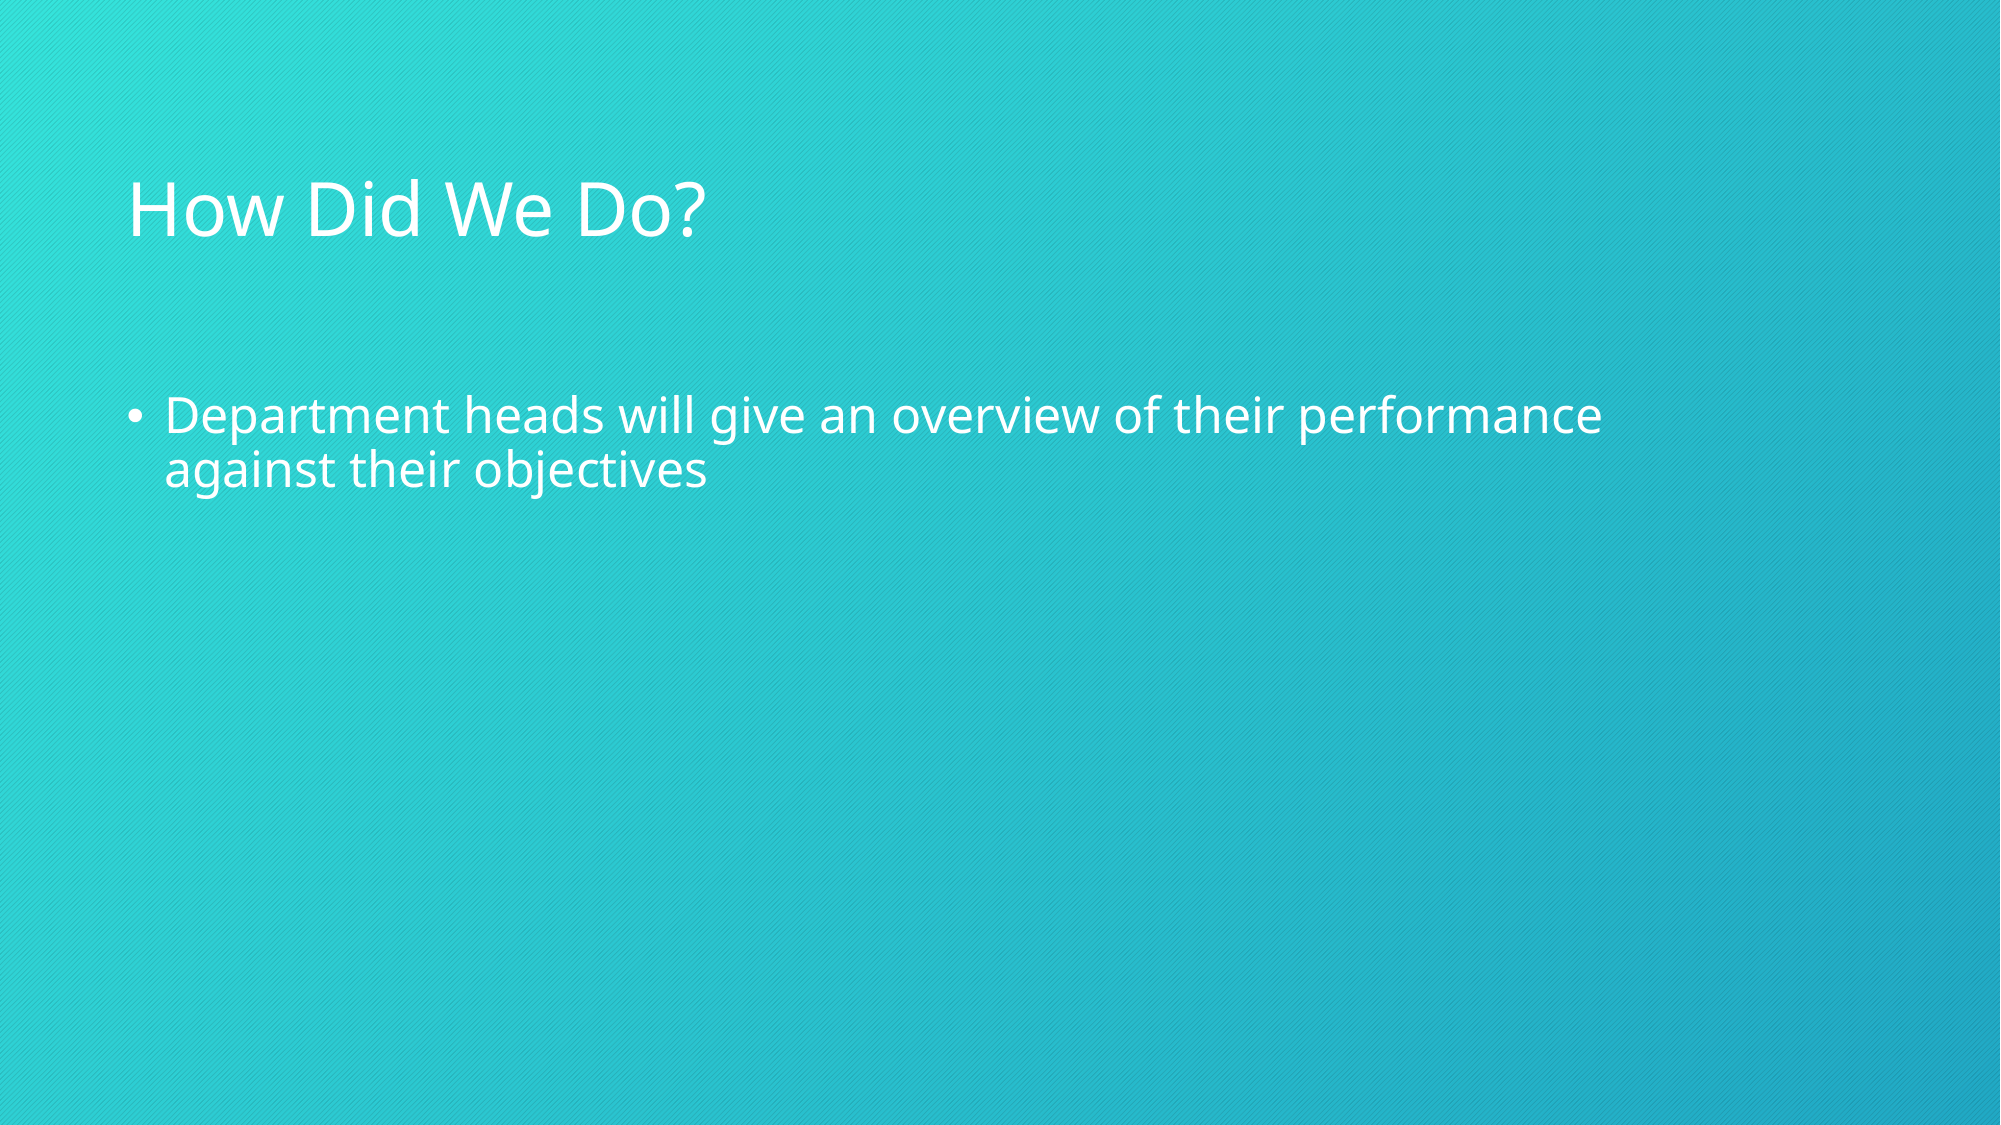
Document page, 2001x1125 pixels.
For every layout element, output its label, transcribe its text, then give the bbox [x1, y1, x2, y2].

title How Did We Do? [111, 123, 1689, 301]
list Department heads will give an overview of their performance against their objectives [111, 383, 1689, 974]
